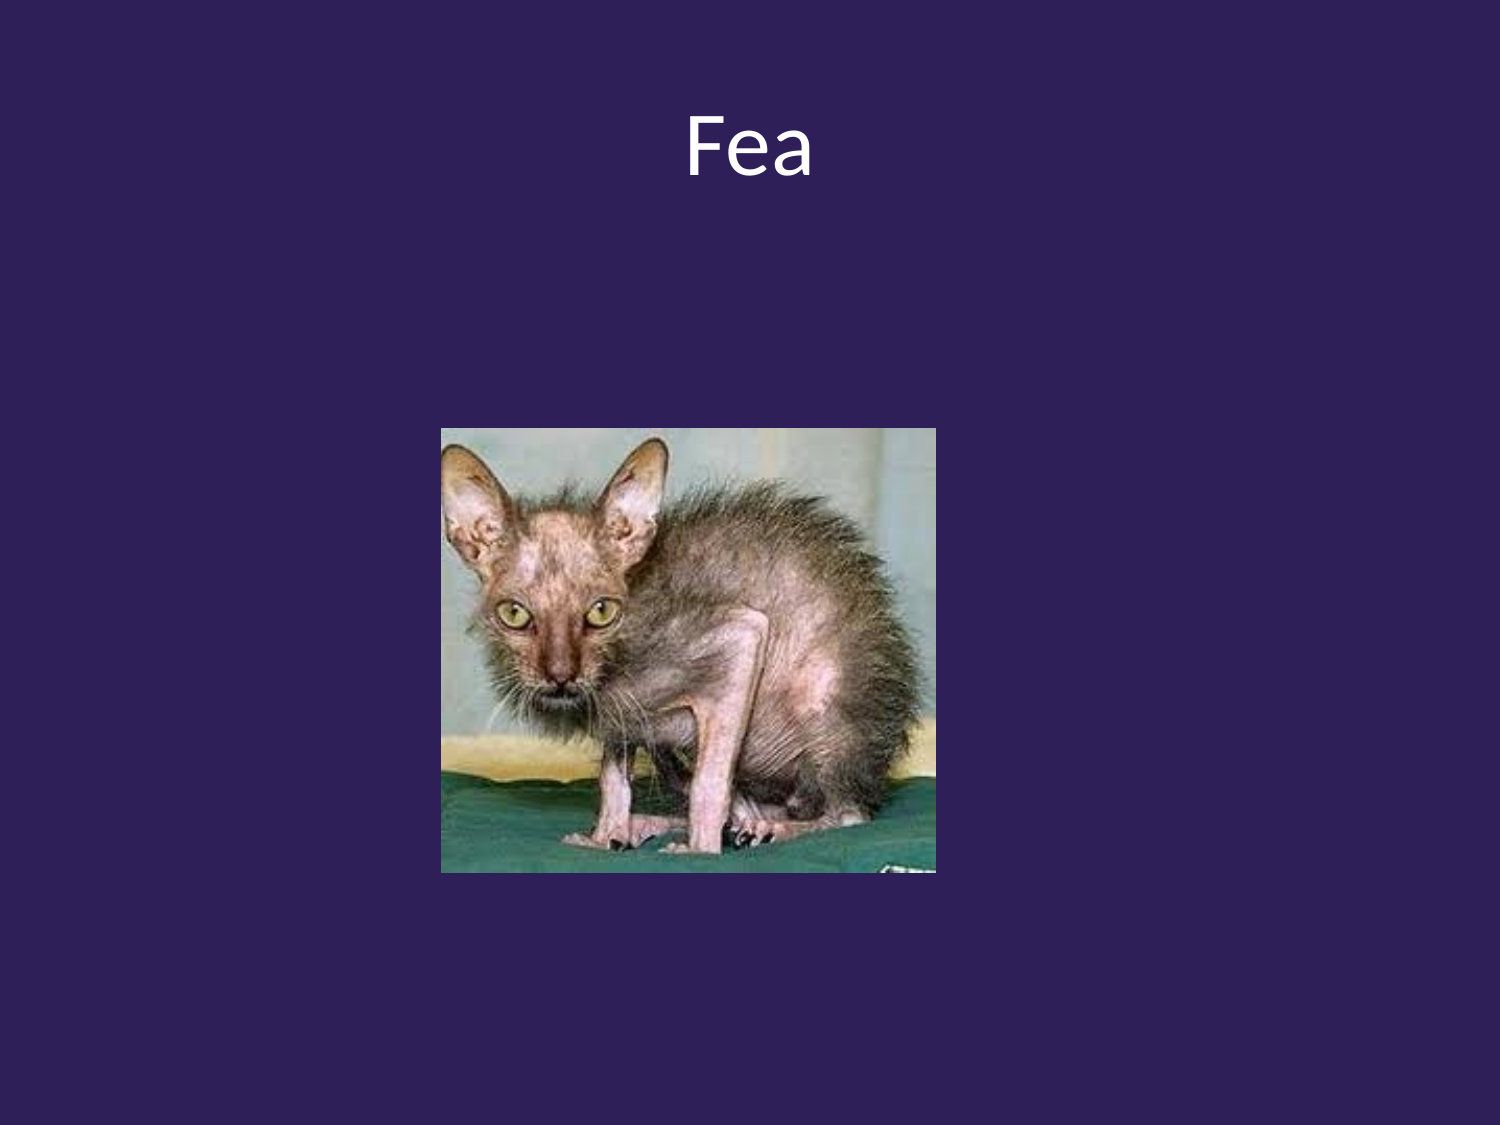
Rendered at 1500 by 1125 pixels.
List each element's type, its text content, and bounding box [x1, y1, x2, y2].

picture [441, 428, 936, 873]
title Fea [75, 45, 1425, 233]
